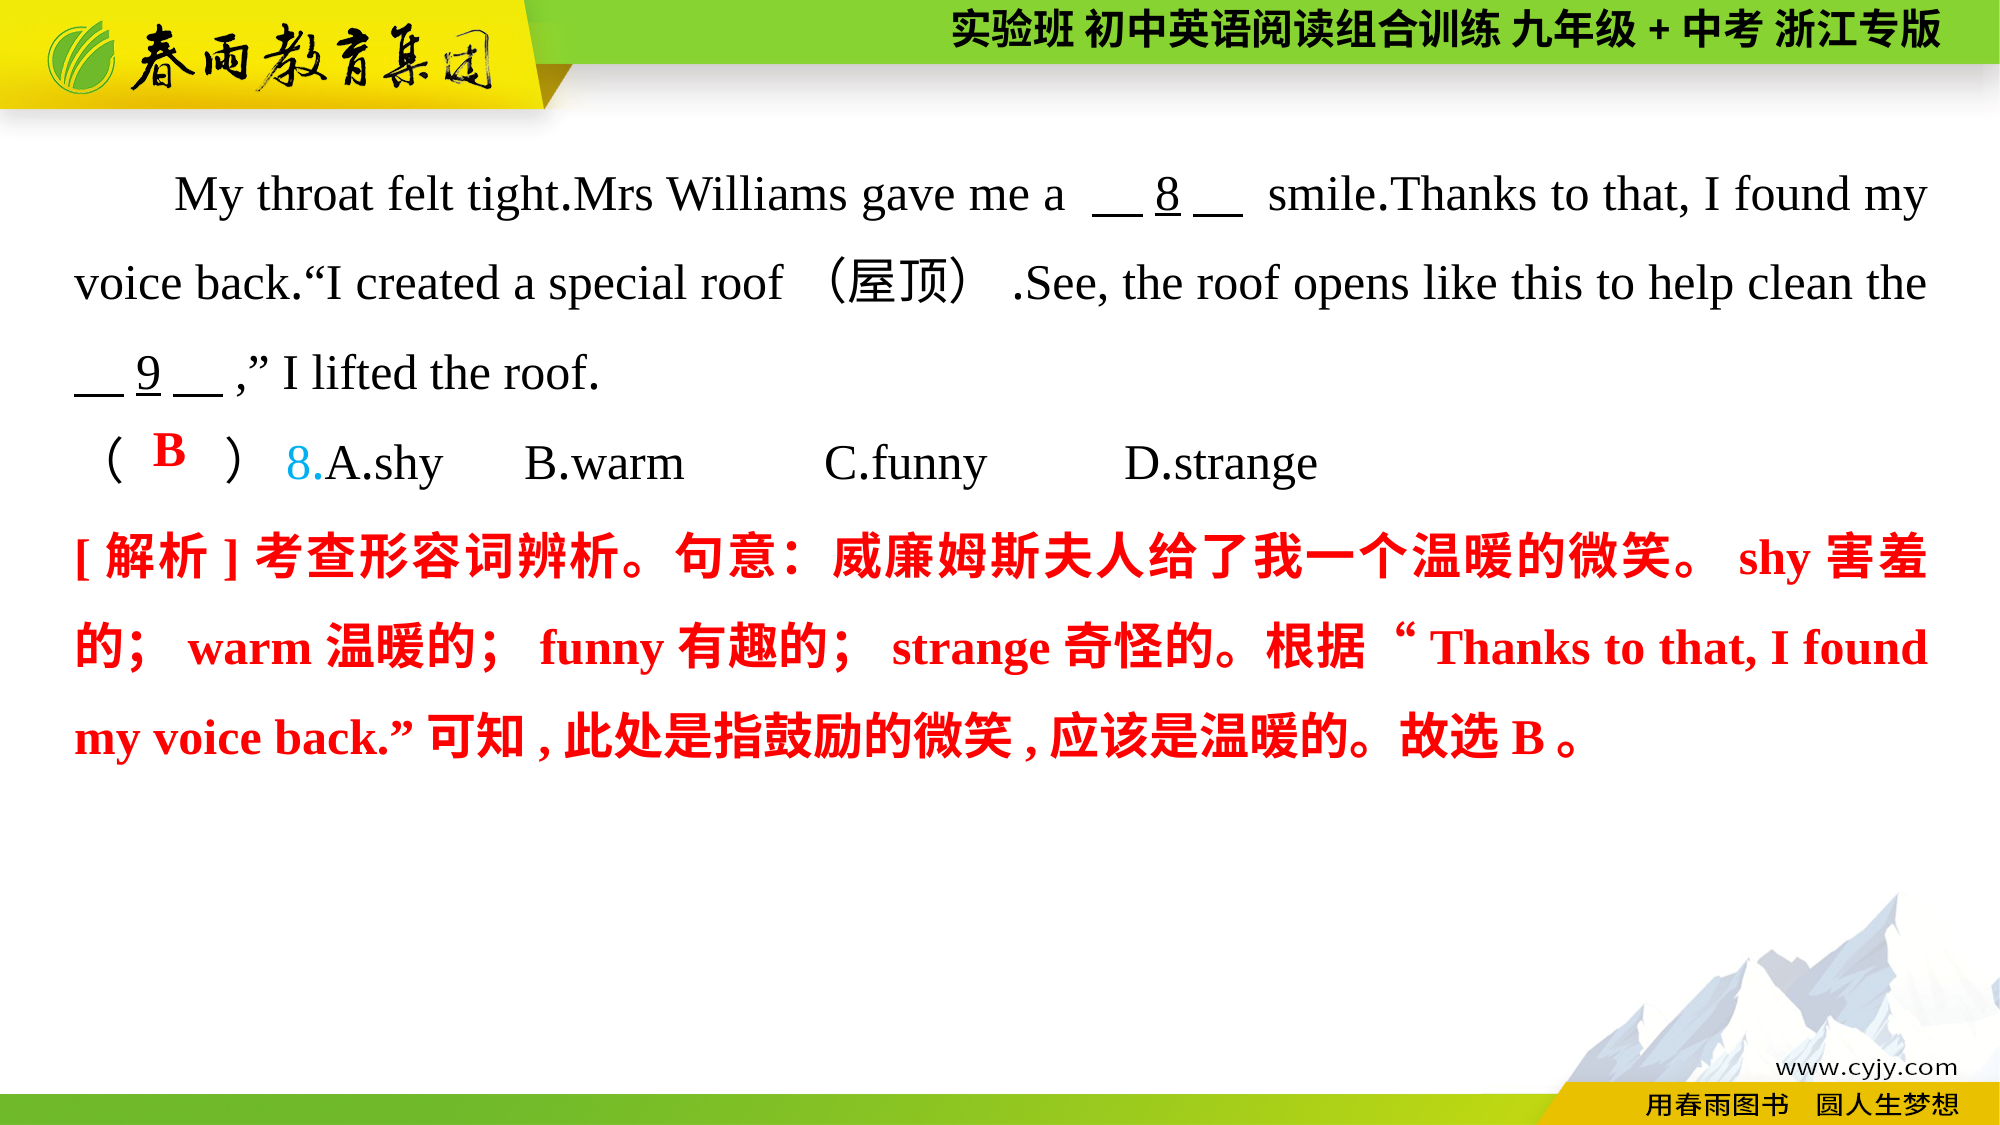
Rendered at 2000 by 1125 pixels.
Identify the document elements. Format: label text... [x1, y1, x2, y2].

list My throat felt tight.Mrs Williams gave me a 8 smile.Thanks to that, I found my voice back.“I created a special roof（屋顶）.See, the roof opens like this to help clean the 9 ,” I lifted the roof. （ ）8.A.shy B.warm C.funny D.strange [59, 122, 1944, 486]
picture [0, 0, 2000, 1125]
text_box [解析]考查形容词辨析。句意：威廉姆斯夫人给了我一个温暖的微笑。shy害羞的；warm温暖的；funny有趣的；strange奇怪的。根据“Thanks to that, I found my voice back.”可知,此处是指鼓励的微笑,应该是温暖的。故选B。 [59, 486, 1944, 772]
text_box B [138, 408, 202, 484]
